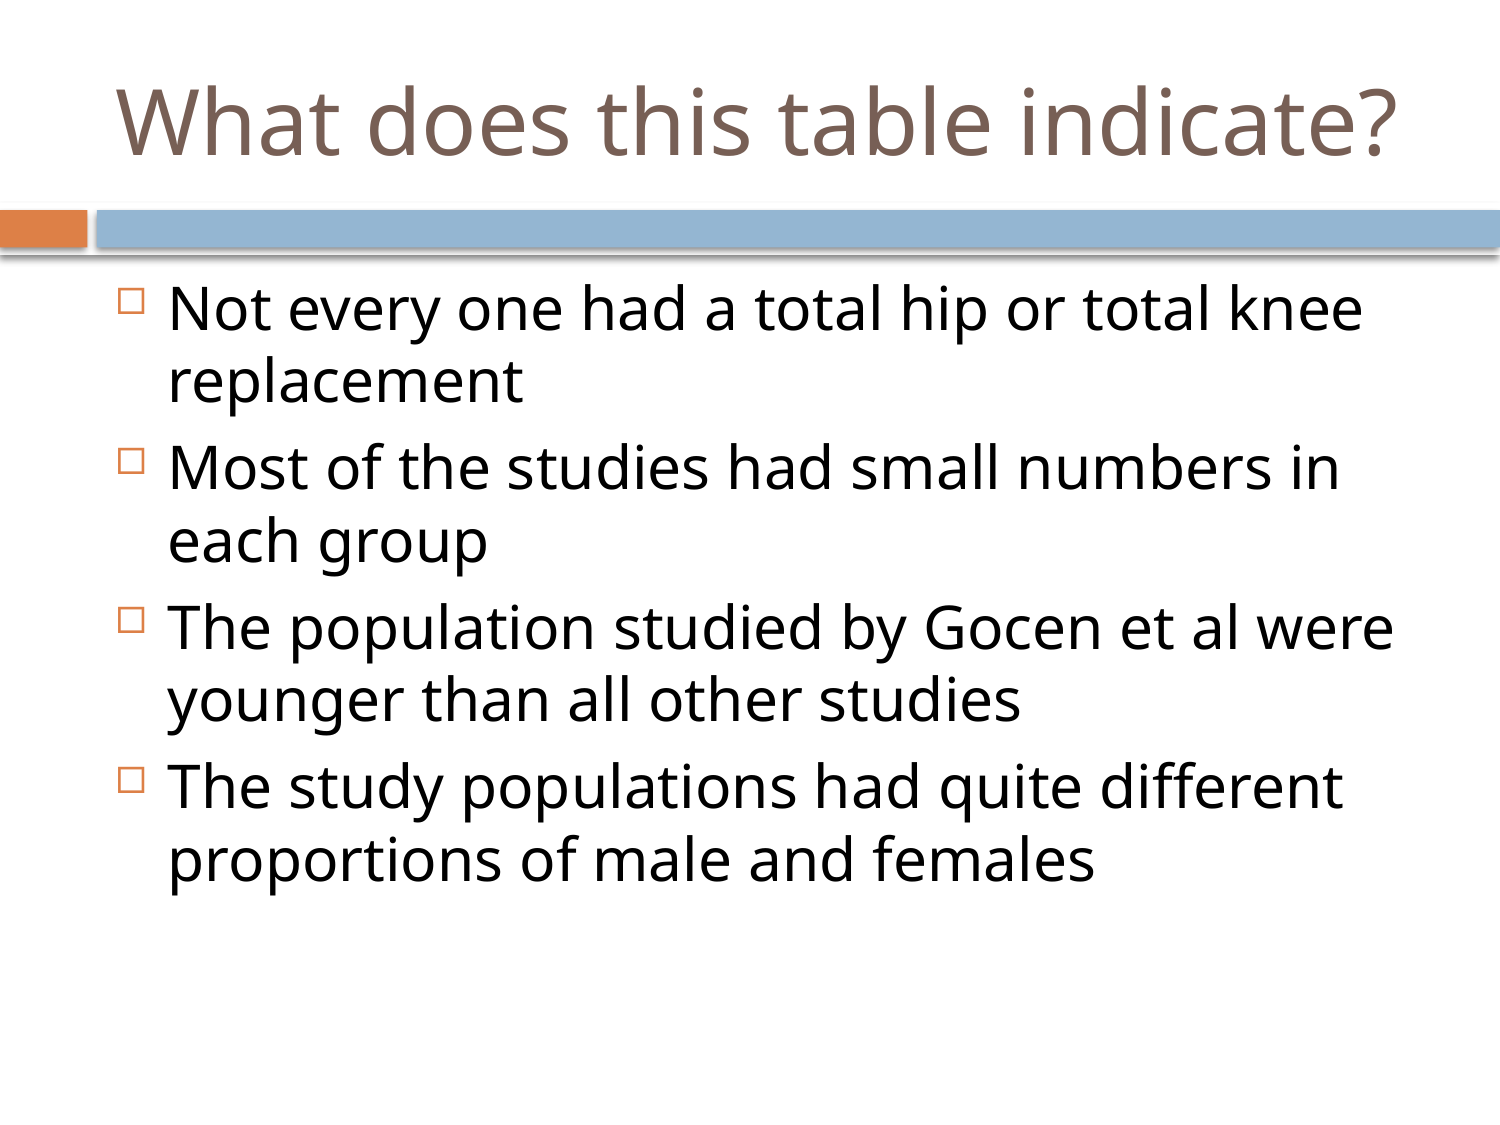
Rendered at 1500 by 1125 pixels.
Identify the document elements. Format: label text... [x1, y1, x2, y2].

title What does this table indicate? [100, 37, 1438, 200]
list Not every one had a total hip or total knee replacement Most of the studies had small numbers in each group The population studied by Gocen et al were younger than all other studies The study populations had quite different proportions of male and females [100, 262, 1438, 1000]
